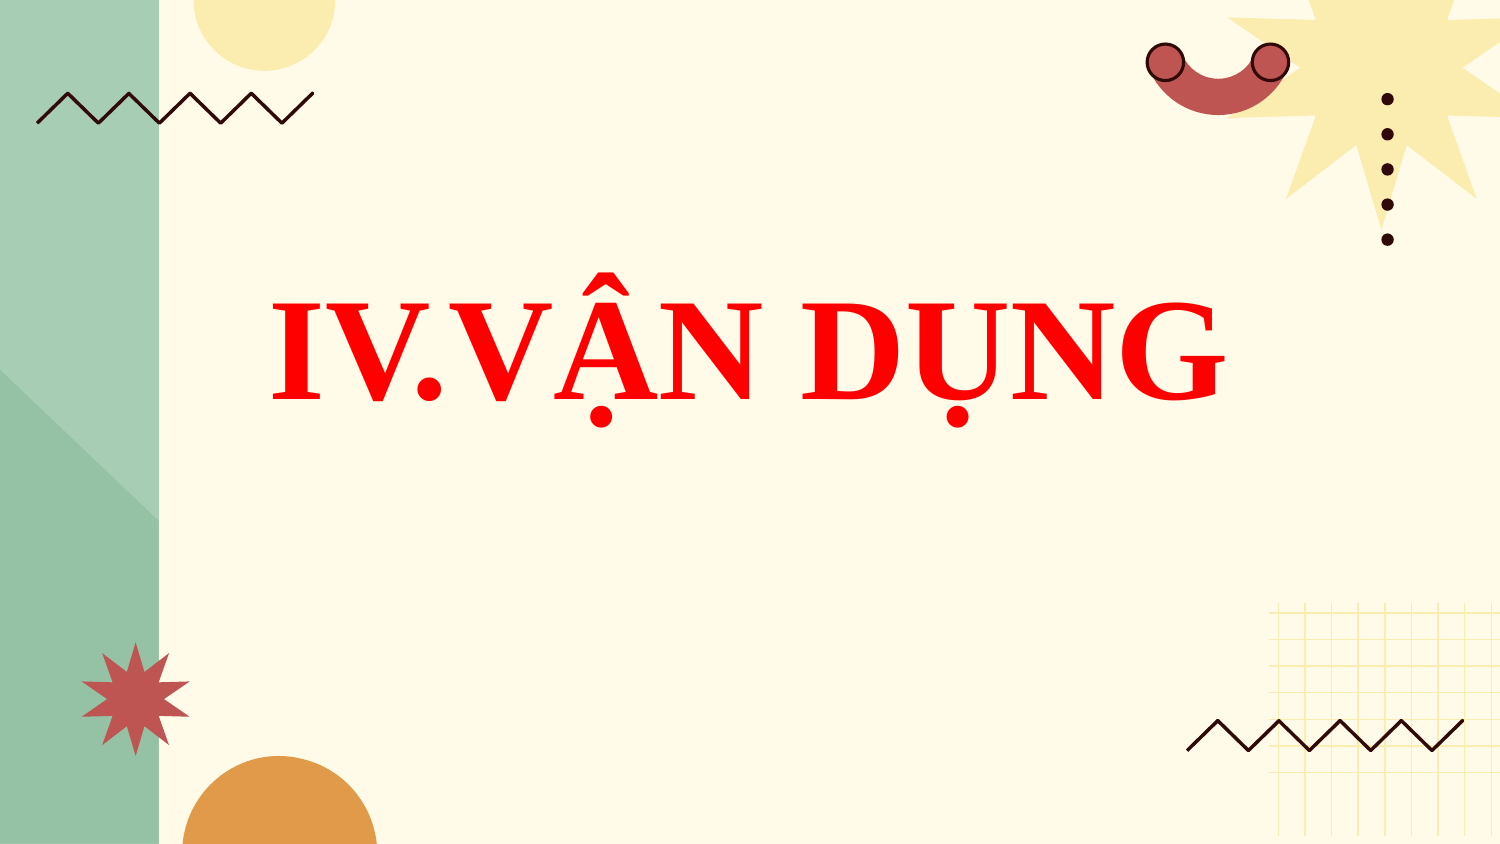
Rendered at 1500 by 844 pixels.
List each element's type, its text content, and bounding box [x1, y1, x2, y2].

title IV.VẬN DỤNG [253, 158, 1367, 524]
